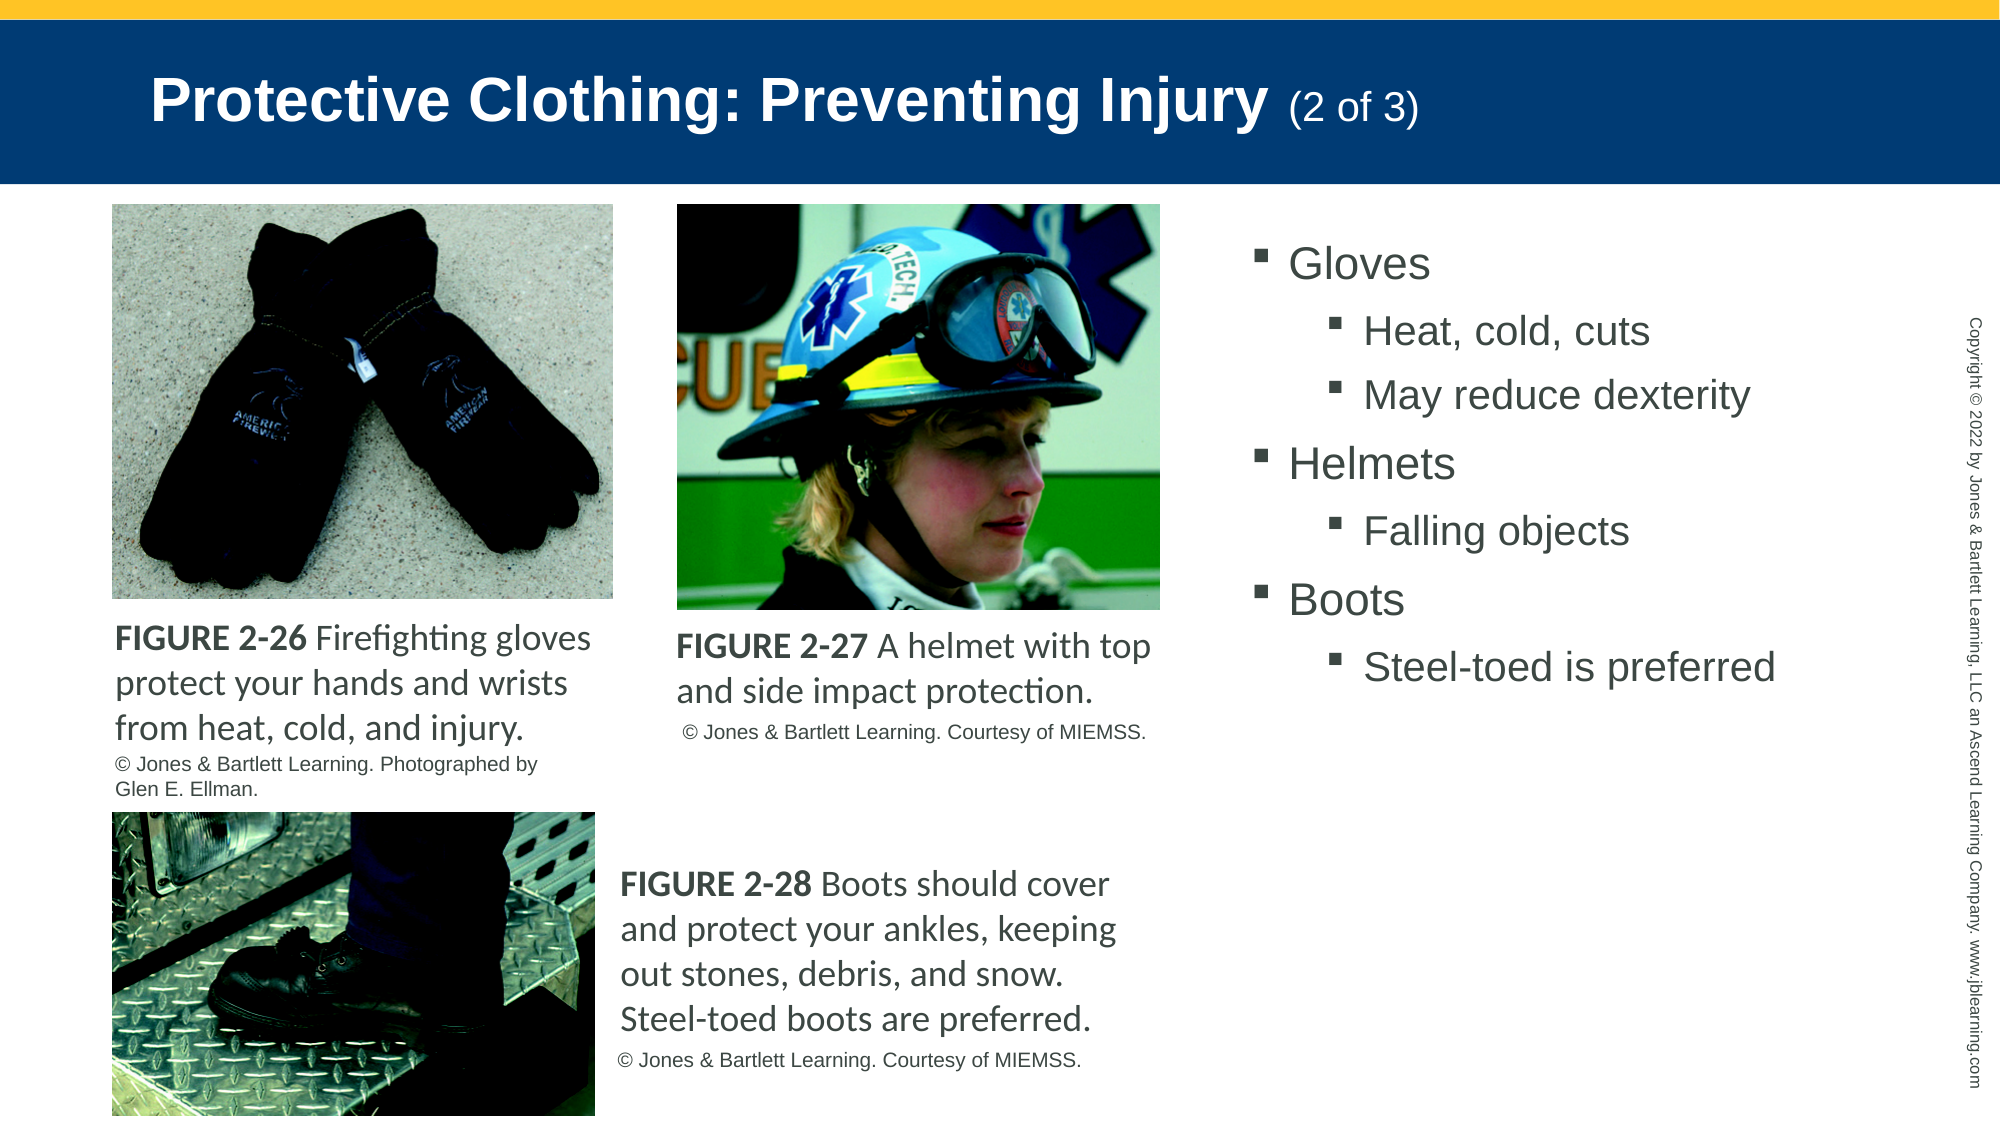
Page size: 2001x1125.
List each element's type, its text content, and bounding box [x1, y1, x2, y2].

text_box FIGURE 2-26 Firefighting gloves protect your hands and wrists from heat, cold, and injury. [100, 605, 638, 756]
picture [677, 204, 1160, 610]
text_box © Jones & Bartlett Learning. Photographed by Glen E. Ellman. [100, 743, 601, 809]
text_box FIGURE 2-27 A helmet with top and side impact protection. [661, 613, 1196, 719]
picture [112, 204, 613, 599]
picture [112, 812, 595, 1116]
text_box © Jones & Bartlett Learning. Courtesy of MIEMSS. [667, 711, 1162, 751]
title Protective Clothing: Preventing Injury (2 of 3) [0, 19, 2000, 185]
text_box © Jones & Bartlett Learning. Courtesy of MIEMSS. [603, 1039, 1097, 1080]
list Gloves Heat, cold, cuts May reduce dexterity Helmets Falling objects Boots Steel-toed is preferred [1235, 226, 1888, 1002]
text_box FIGURE 2-28 Boots should cover and protect your ankles, keeping out stones, debris, and snow. Steel-toed boots are preferred. [605, 851, 1170, 1047]
